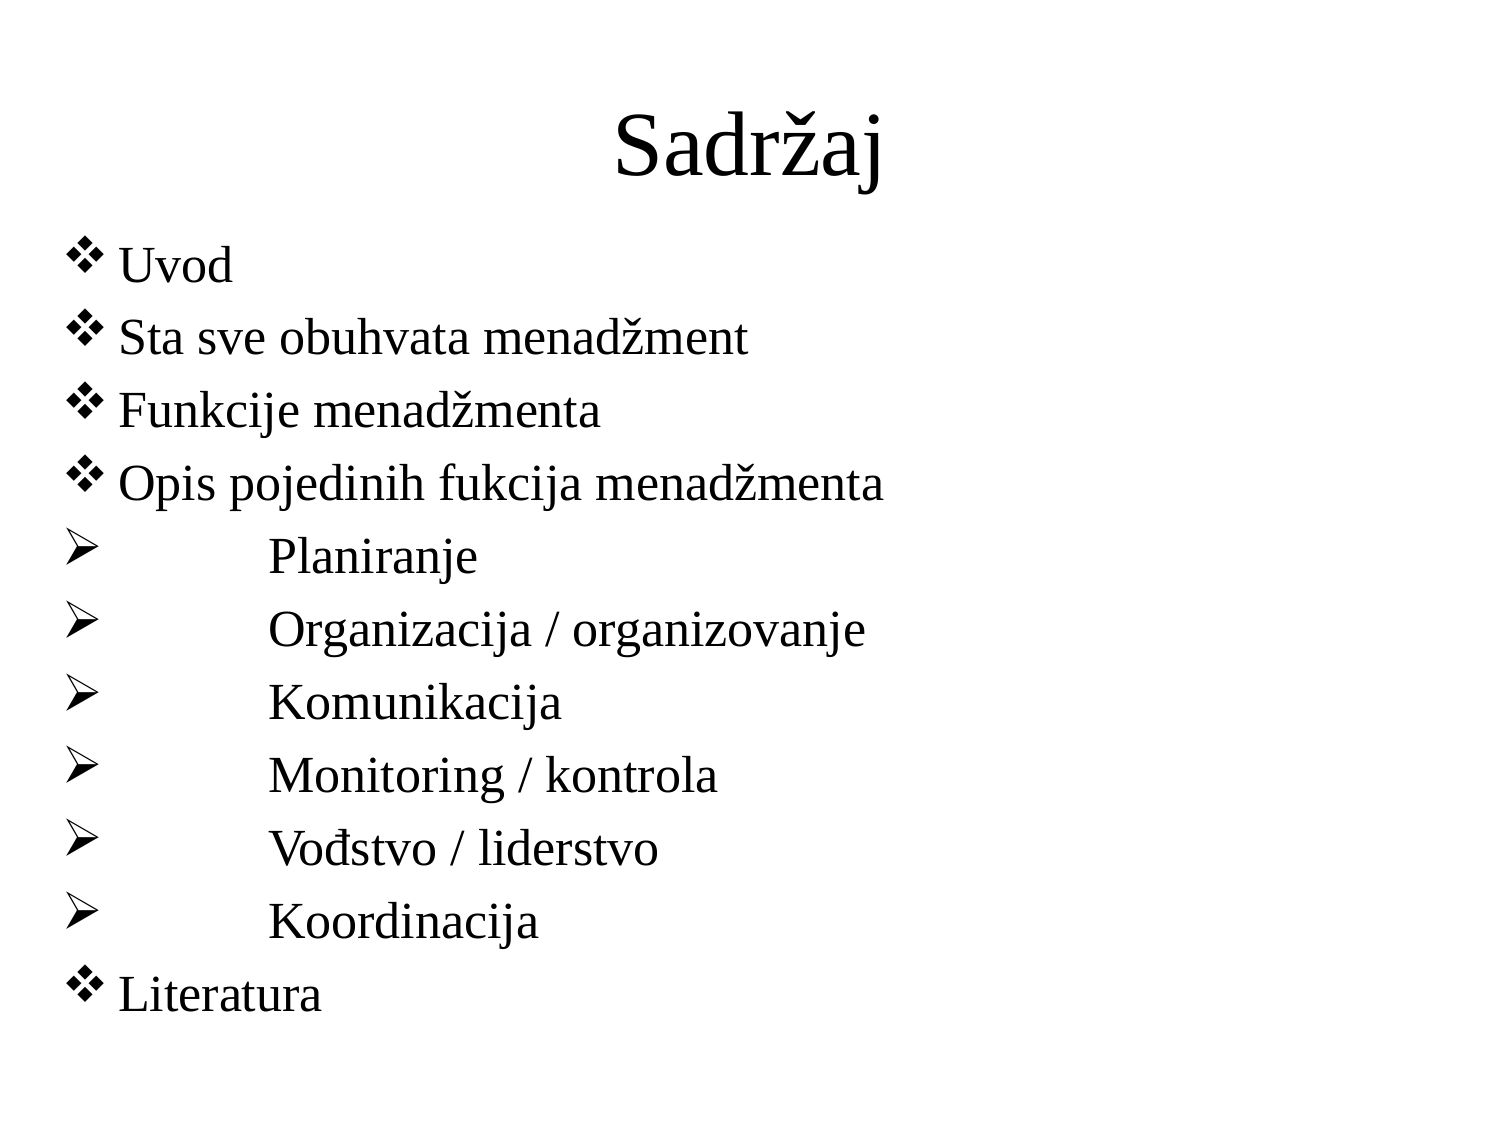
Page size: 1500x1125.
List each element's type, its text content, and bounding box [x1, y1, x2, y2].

list Uvod Sta sve obuhvata menadžment Funkcije menadžmenta Opis pojedinih fukcija menadžmenta Planiranje Organizacija / organizovanje Komunikacija Monitoring / kontrola Vođstvo / liderstvo Koordinacija Literatura [46, 222, 1472, 966]
title Sadržaj [75, 45, 1425, 222]
